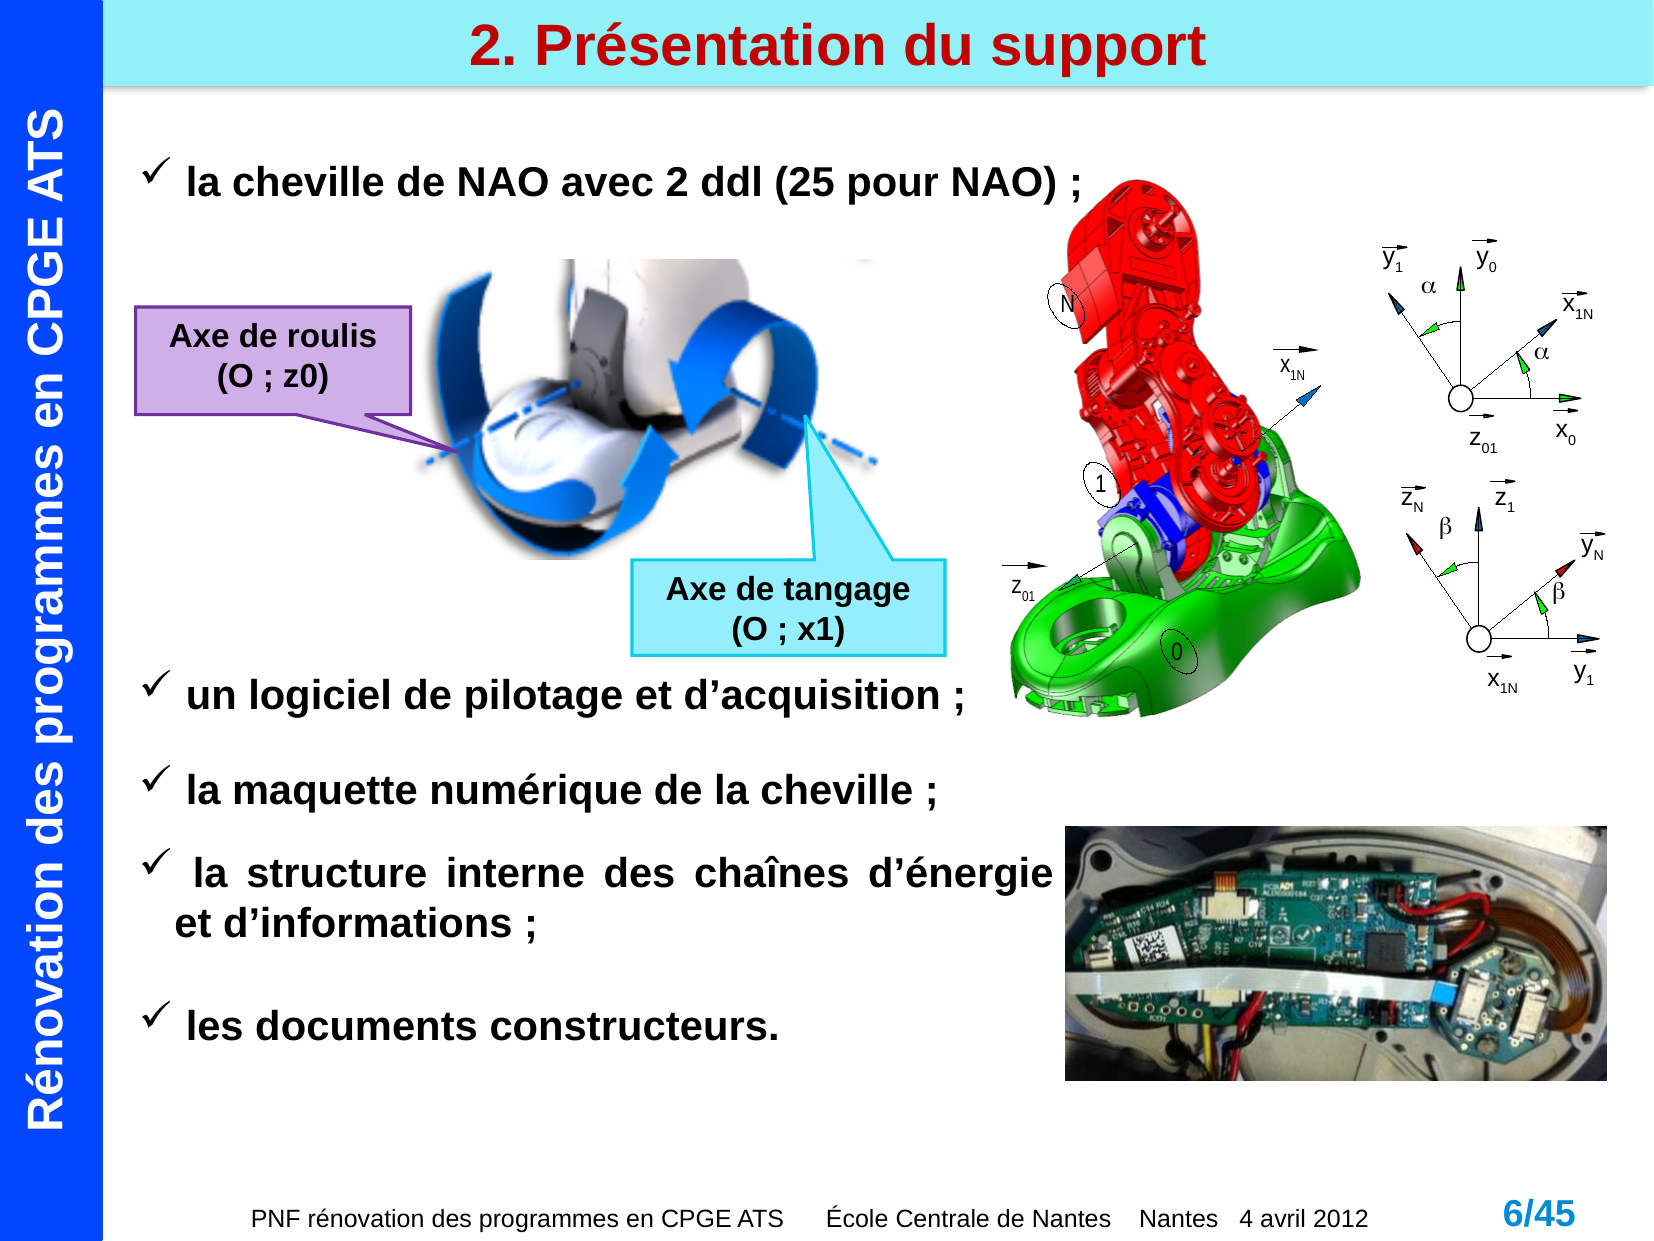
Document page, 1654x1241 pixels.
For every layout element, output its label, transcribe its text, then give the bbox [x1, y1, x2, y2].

text_box un logiciel de pilotage et d’acquisition ; [124, 660, 954, 726]
picture [1064, 826, 1607, 1081]
text_box les documents constructeurs. [124, 991, 1059, 1057]
text_box la cheville de NAO avec 2 ddl (25 pour NAO) ; [124, 147, 1129, 213]
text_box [959, 156, 1637, 726]
text_box 2. Présentation du support [165, 0, 1512, 85]
text_box la structure interne des chaînes d’énergie et d’informations ; [124, 837, 1059, 953]
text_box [135, 259, 946, 656]
text_box la maquette numérique de la cheville ; [124, 755, 1069, 820]
